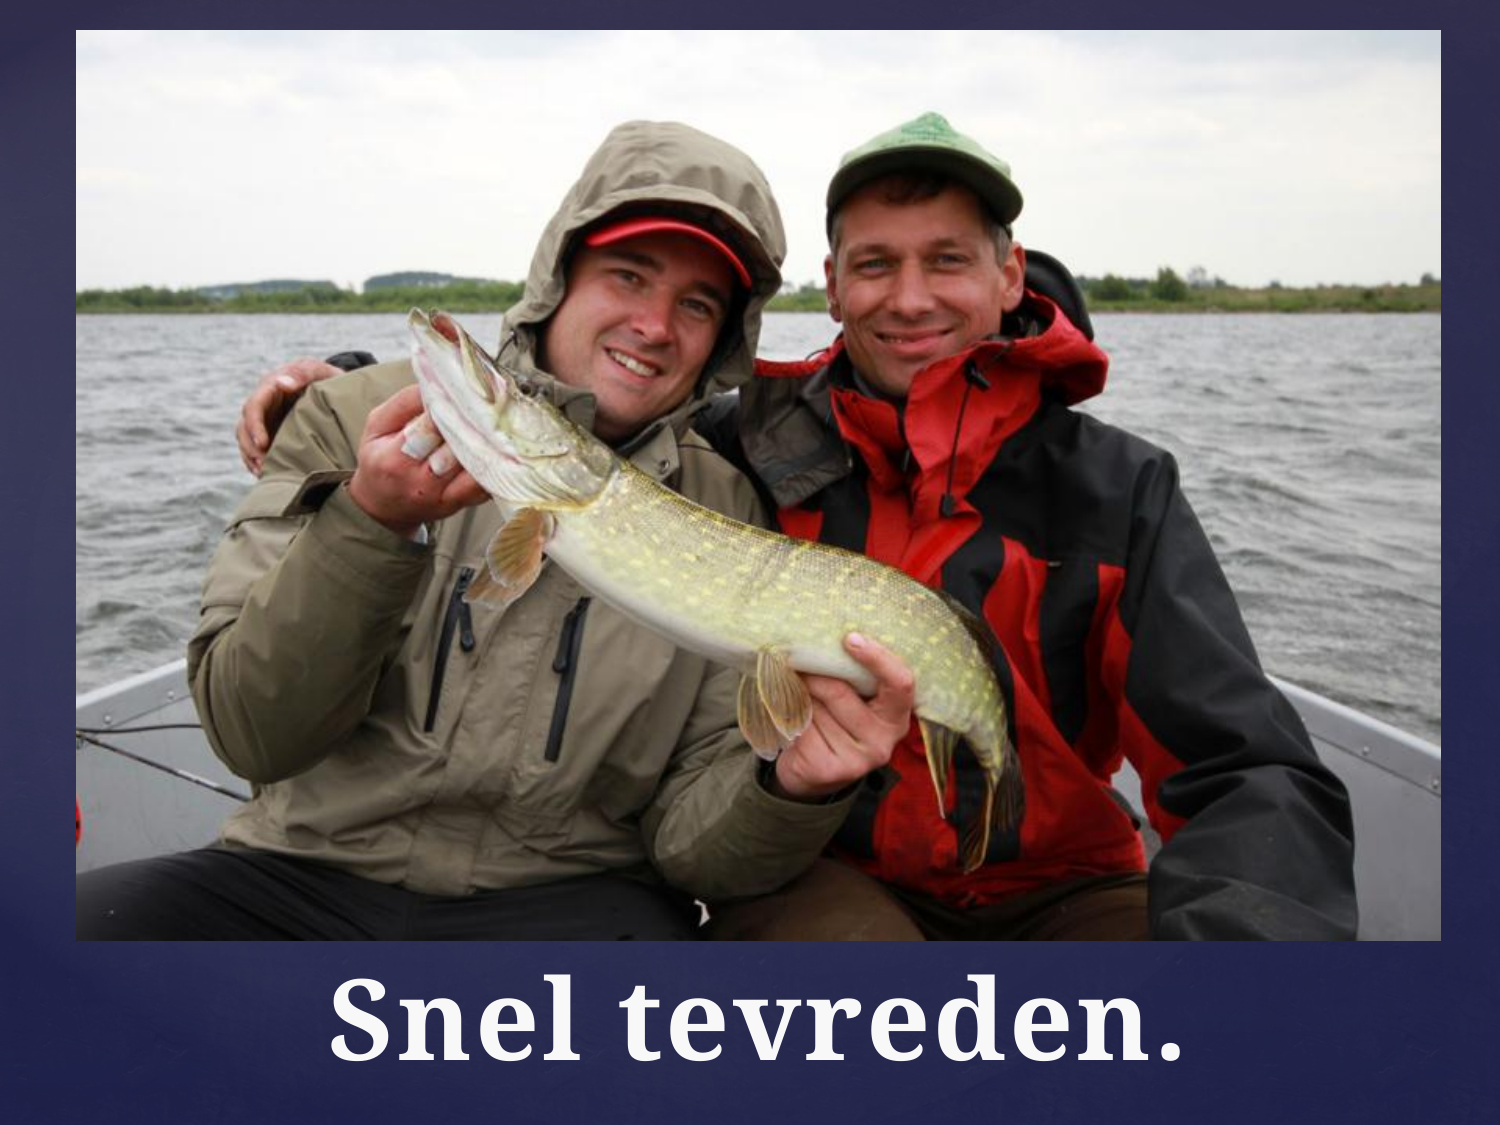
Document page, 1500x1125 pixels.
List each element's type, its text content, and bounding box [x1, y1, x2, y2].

text_box Snel tevreden. [313, 956, 1205, 1091]
picture [76, 30, 1442, 941]
